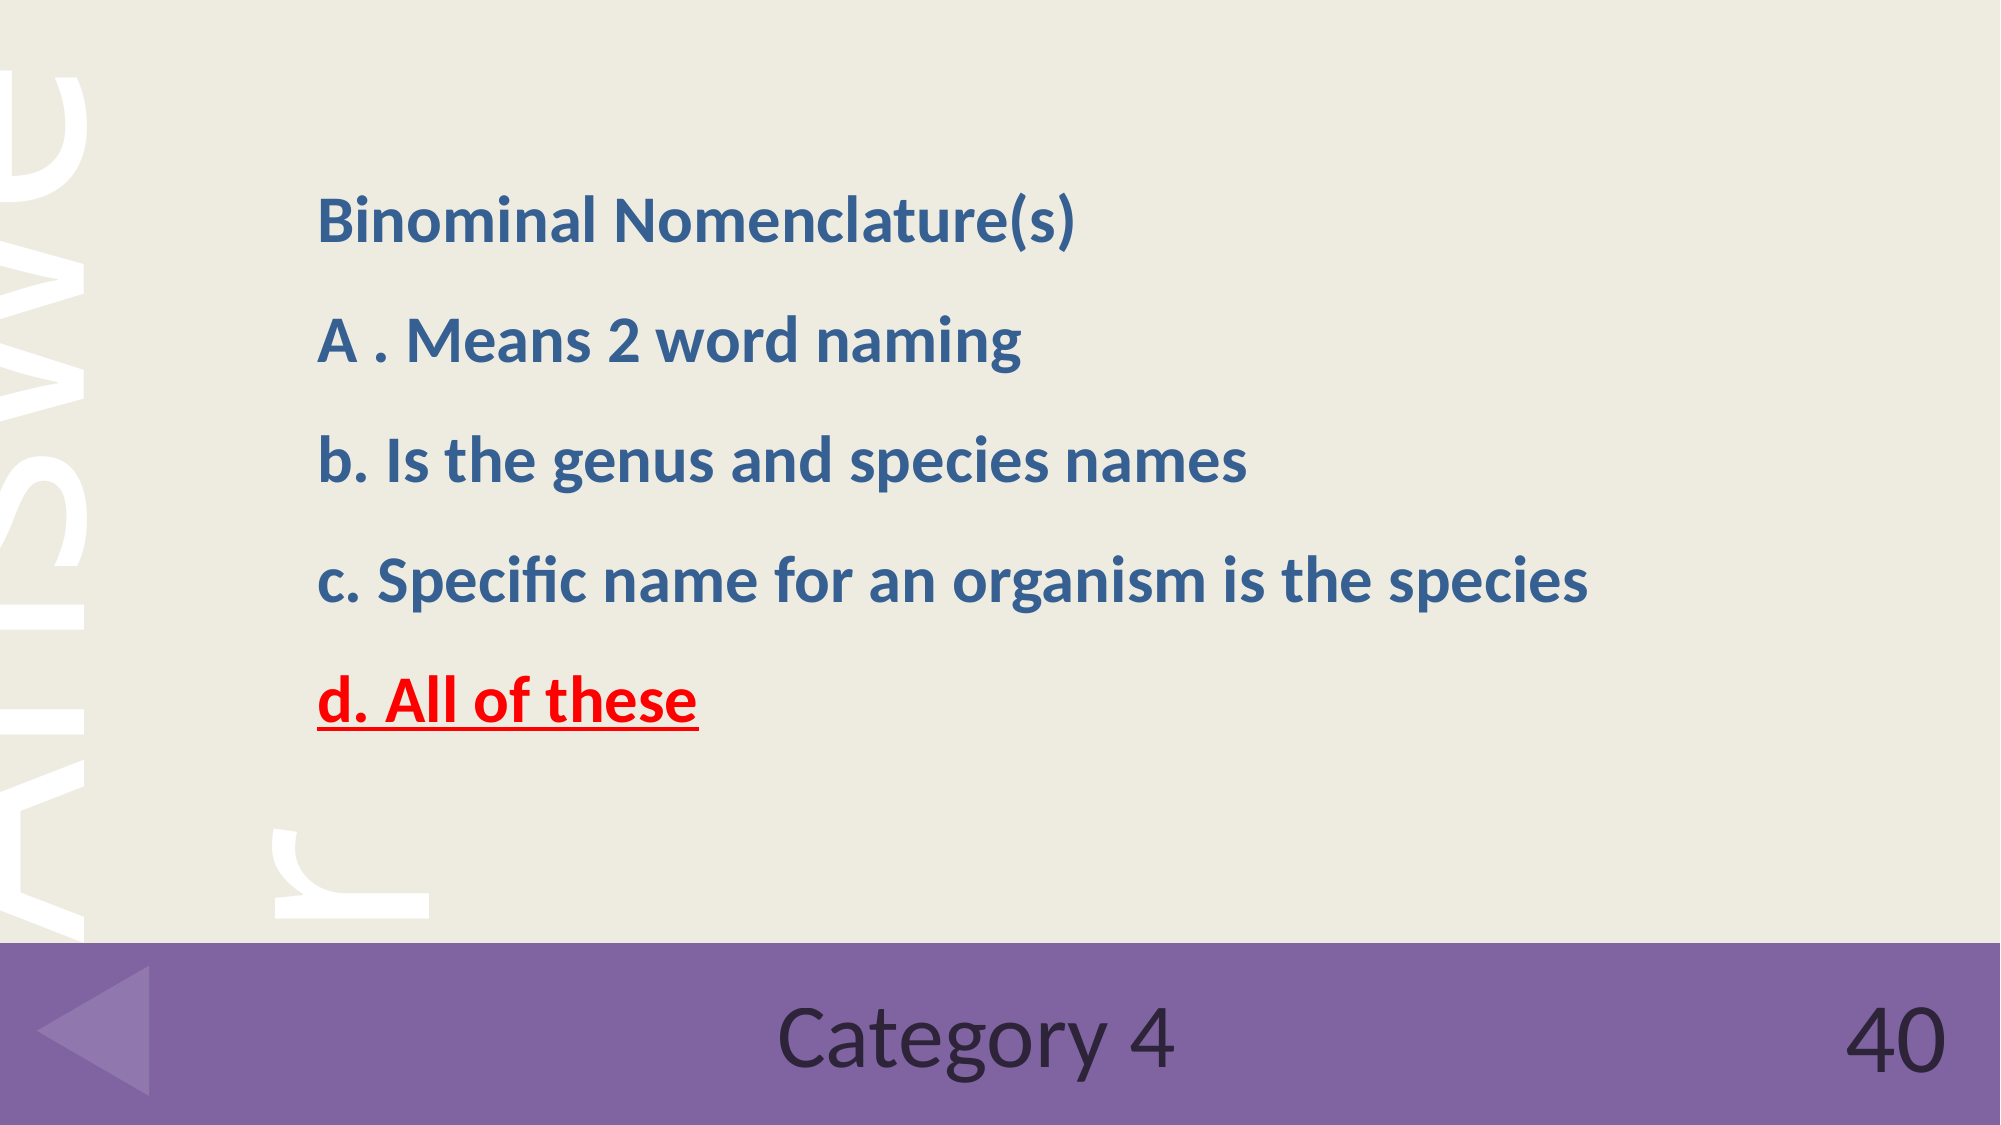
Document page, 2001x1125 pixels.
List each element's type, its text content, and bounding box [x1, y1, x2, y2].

title Category 4 [76, 937, 1877, 1125]
list 40 [1877, 967, 1963, 1097]
list Binominal Nomenclature(s) A . Means 2 word naming b. Is the genus and species names c. Specific name for an organism is the species d. All of these [302, 142, 1858, 850]
